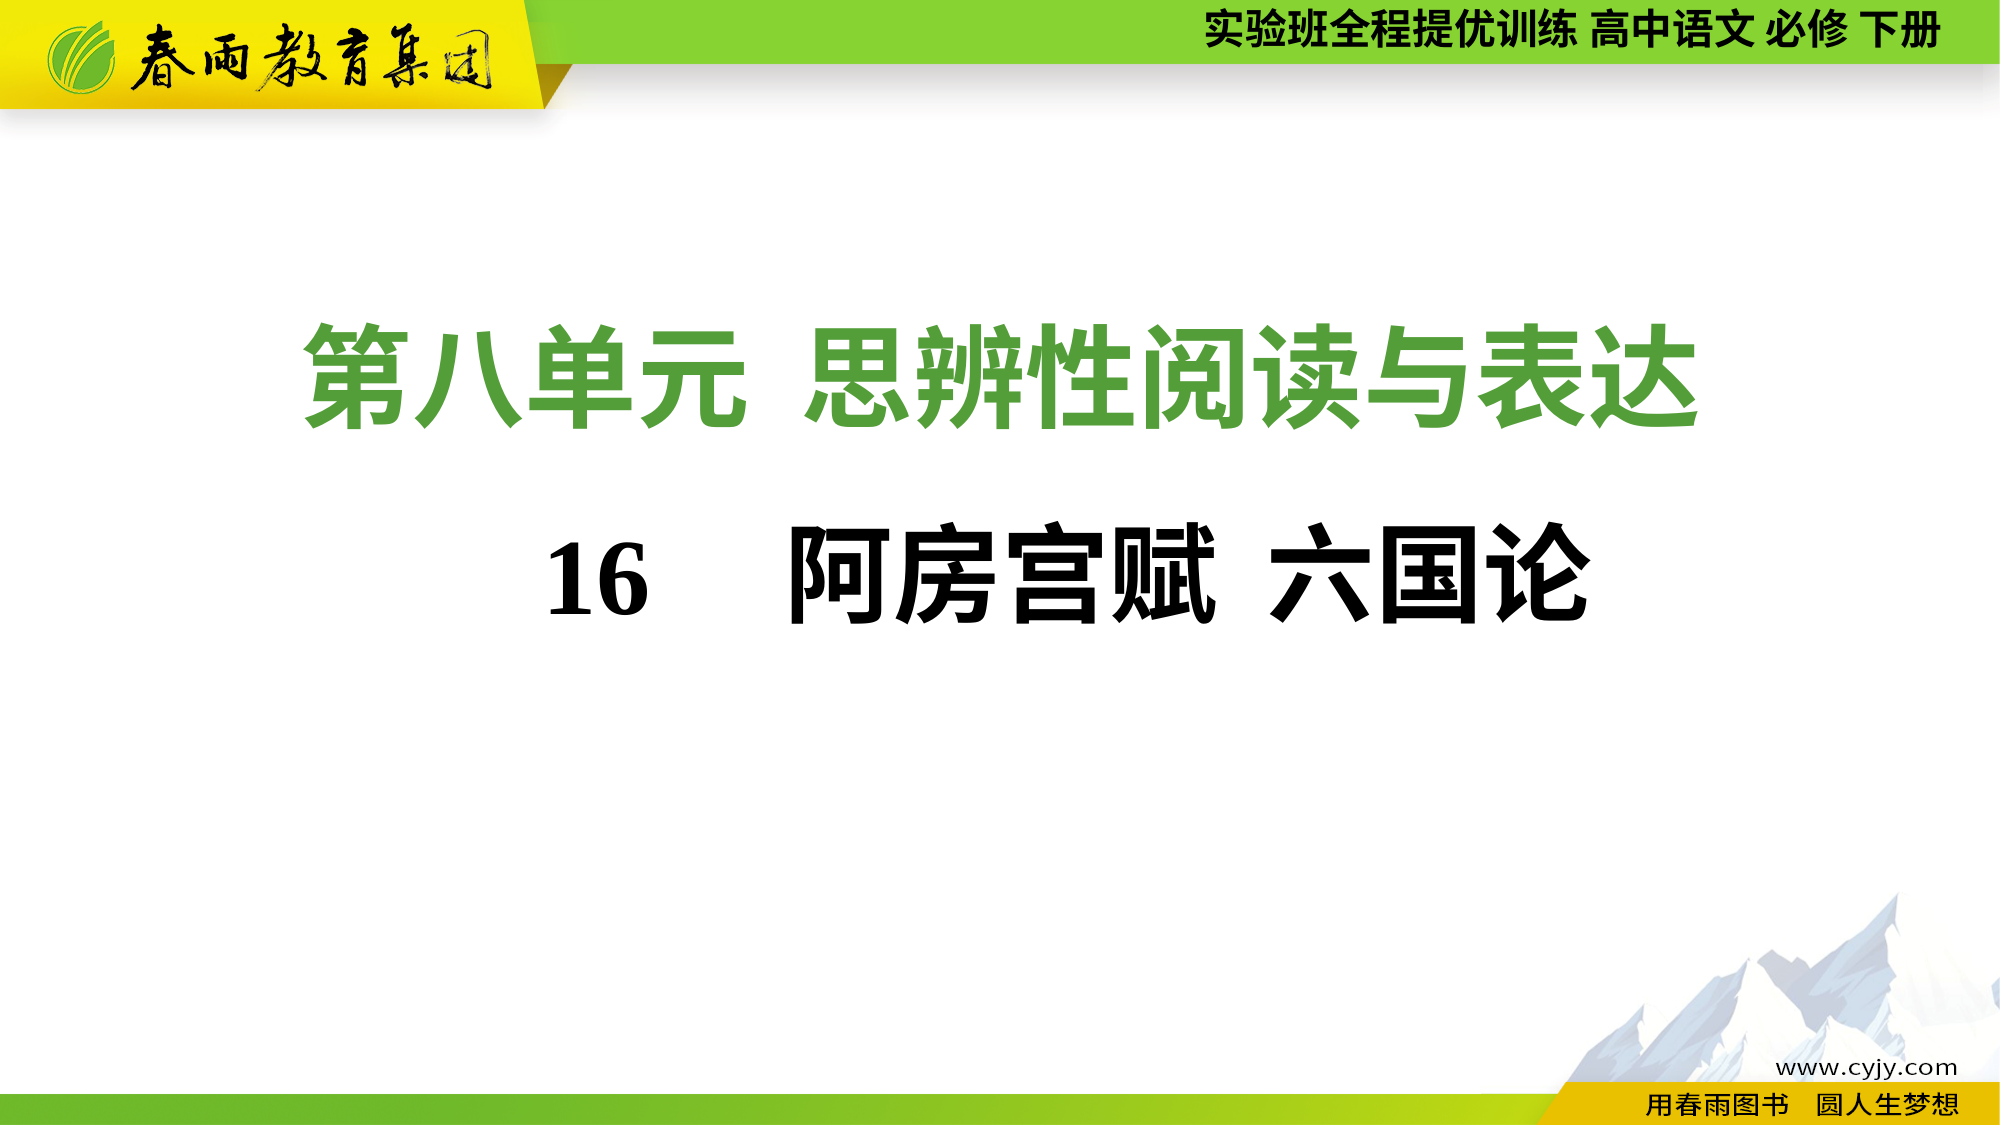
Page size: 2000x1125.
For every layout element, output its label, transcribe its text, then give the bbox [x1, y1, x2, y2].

text_box 第八单元 思辨性阅读与表达 16 阿房宫赋 六国论 [54, 231, 1946, 644]
picture [0, 0, 2000, 1125]
